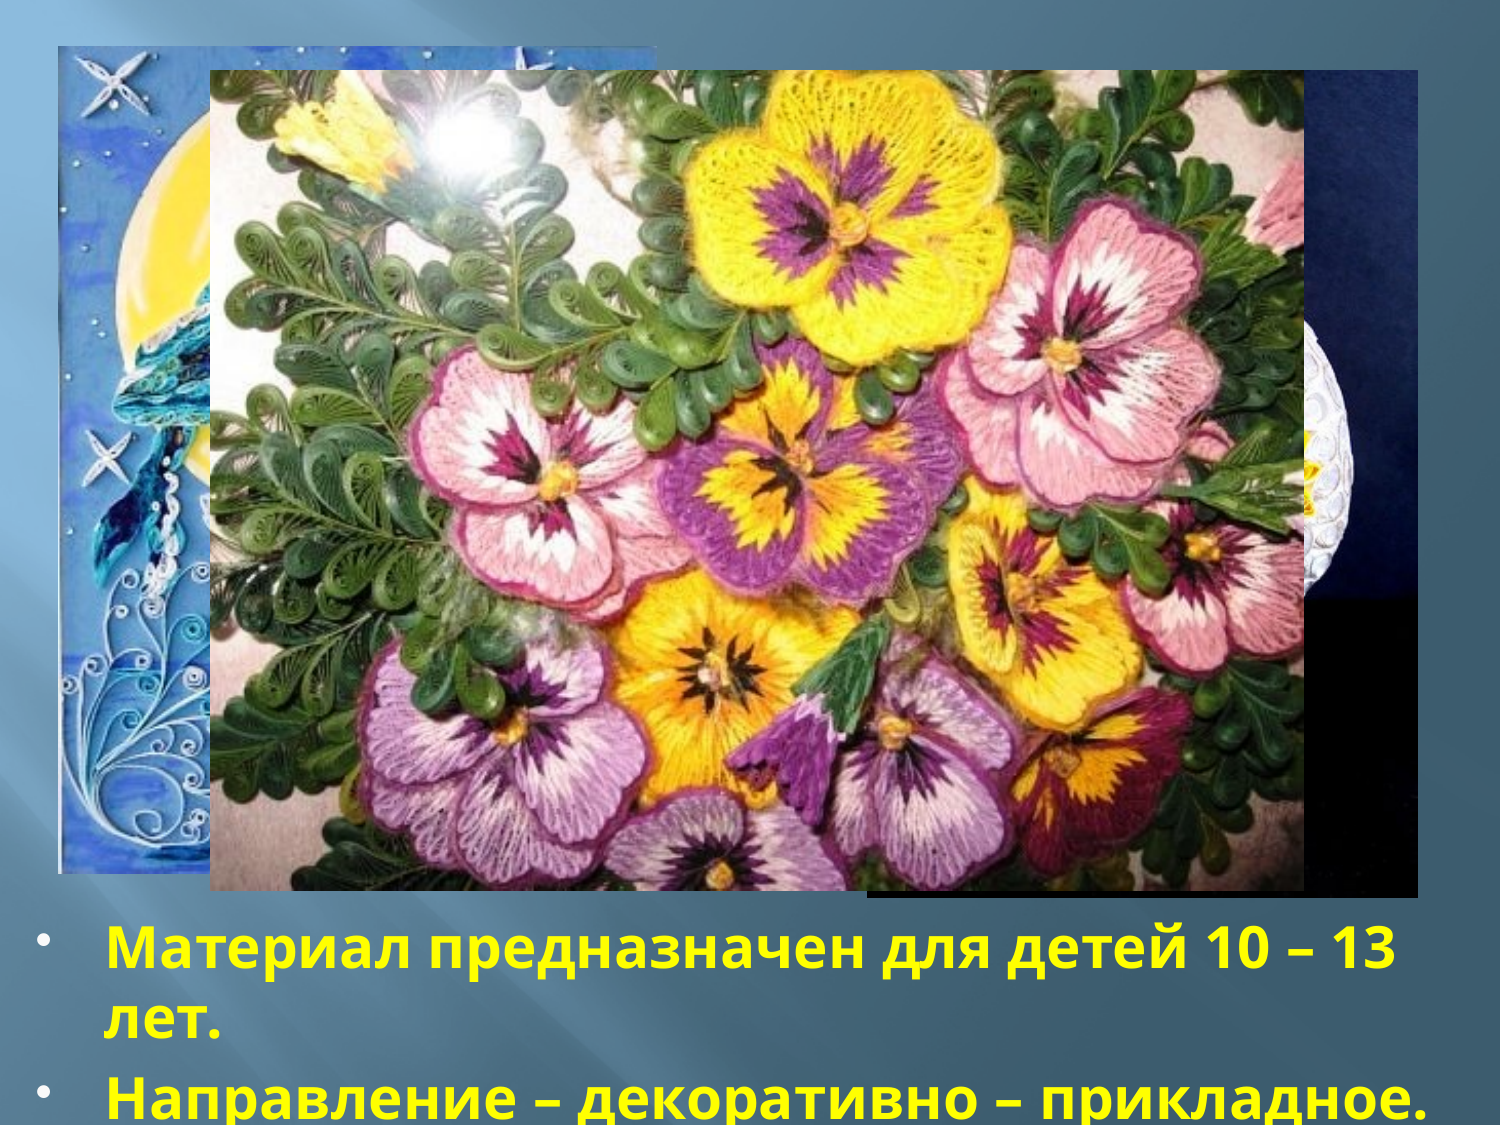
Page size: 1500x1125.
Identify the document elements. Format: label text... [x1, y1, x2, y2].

picture [58, 46, 1419, 898]
list Материал предназначен для детей 10 – 13 лет. Направление – декоративно – прикладное. [0, 902, 1500, 1090]
